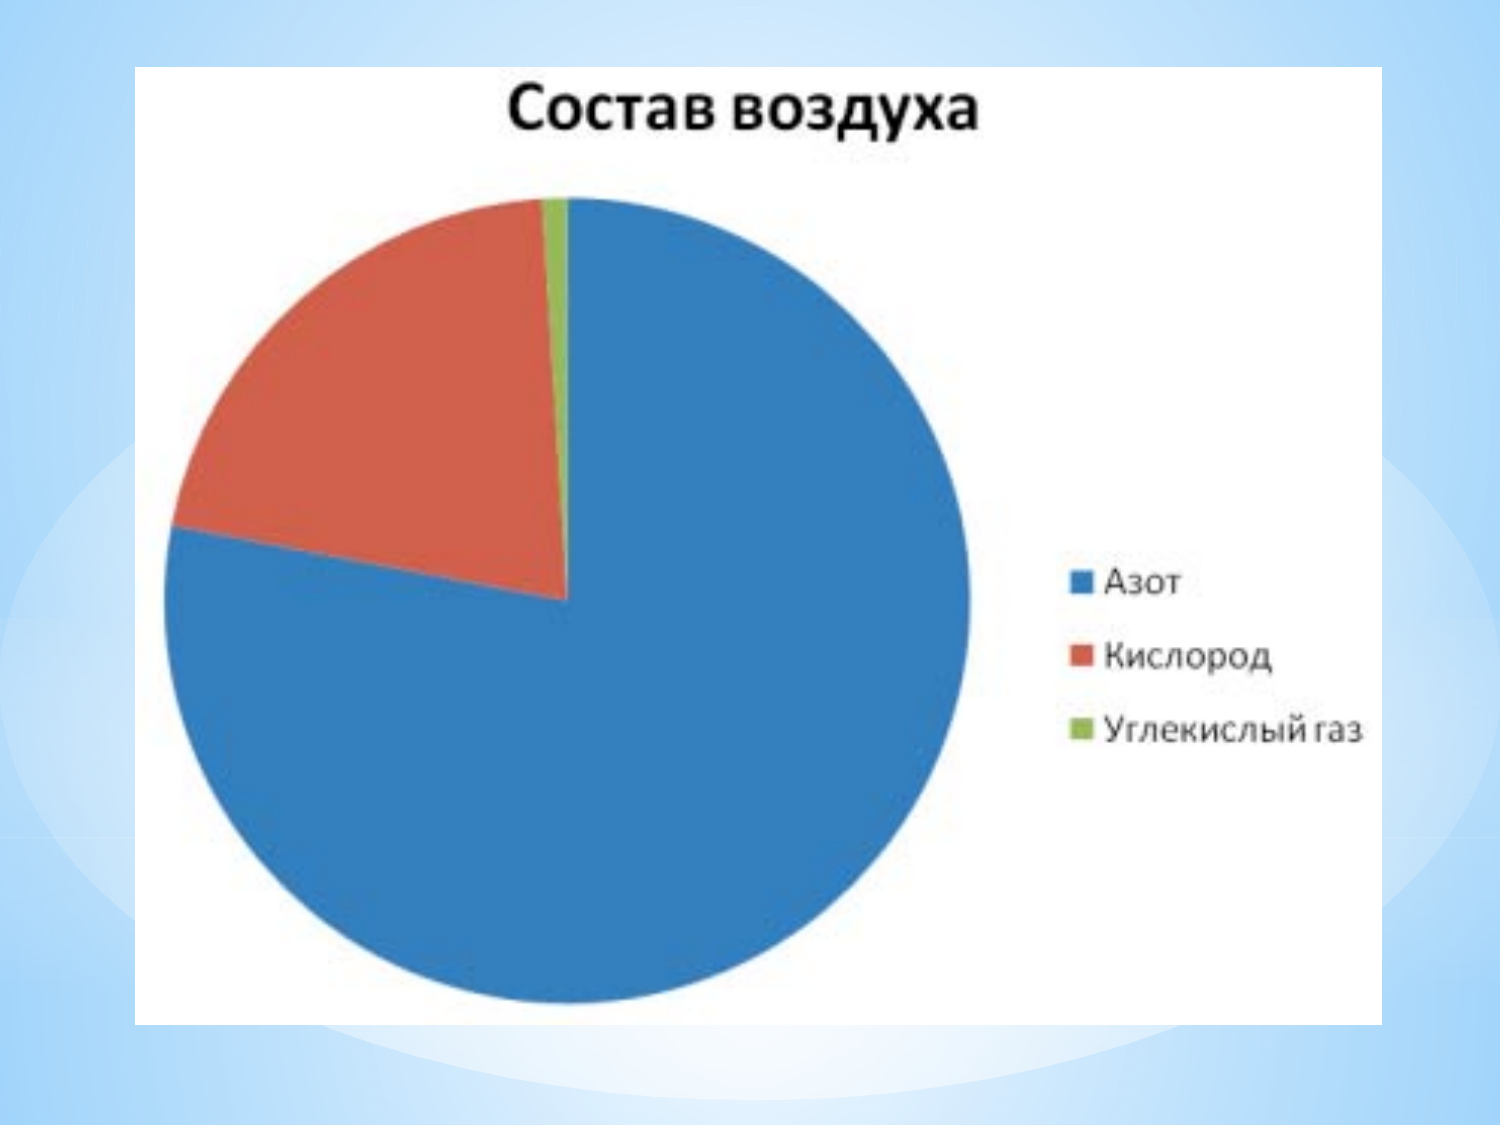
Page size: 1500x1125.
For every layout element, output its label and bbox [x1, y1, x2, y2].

picture [135, 66, 1382, 1025]
